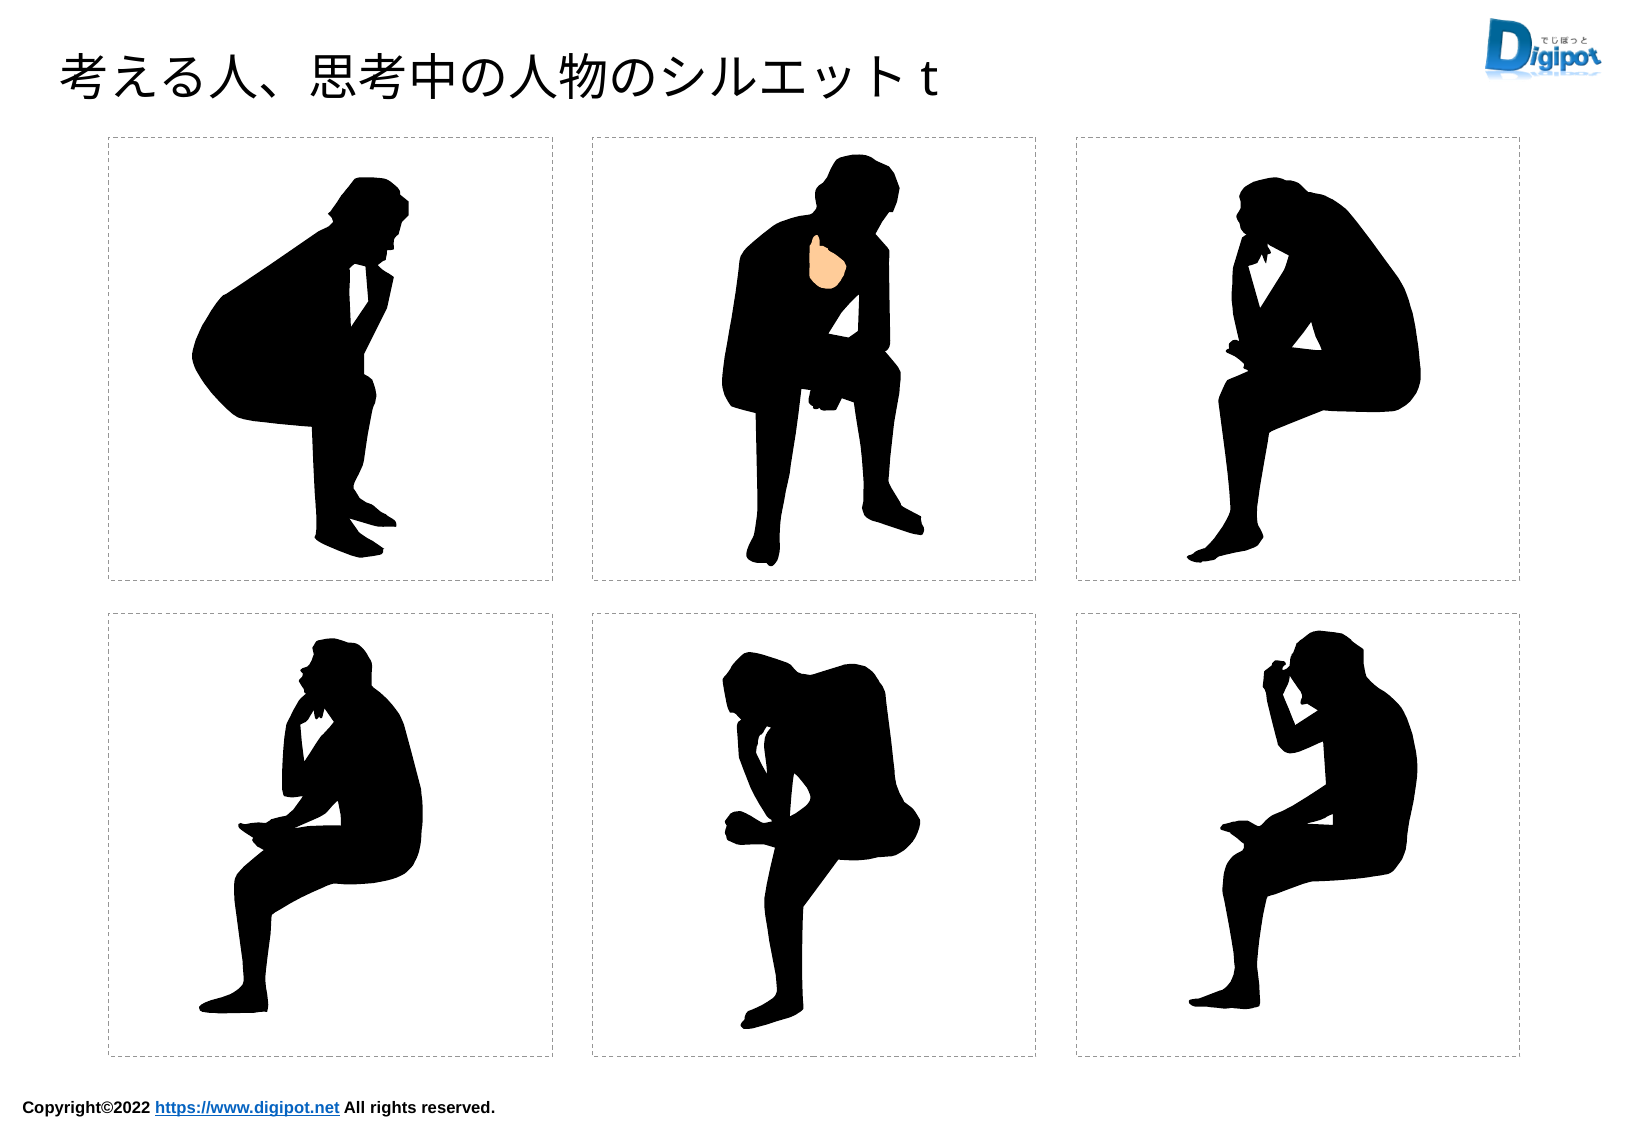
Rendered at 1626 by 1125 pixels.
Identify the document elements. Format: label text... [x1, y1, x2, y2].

text_box [1186, 177, 1421, 563]
text_box 考える人、思考中の人物のシルエットt [45, 38, 954, 113]
text_box [192, 177, 409, 558]
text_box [722, 154, 925, 567]
text_box [199, 638, 423, 1014]
text_box [1188, 630, 1418, 1010]
picture [1485, 18, 1602, 82]
text_box [722, 652, 921, 1029]
